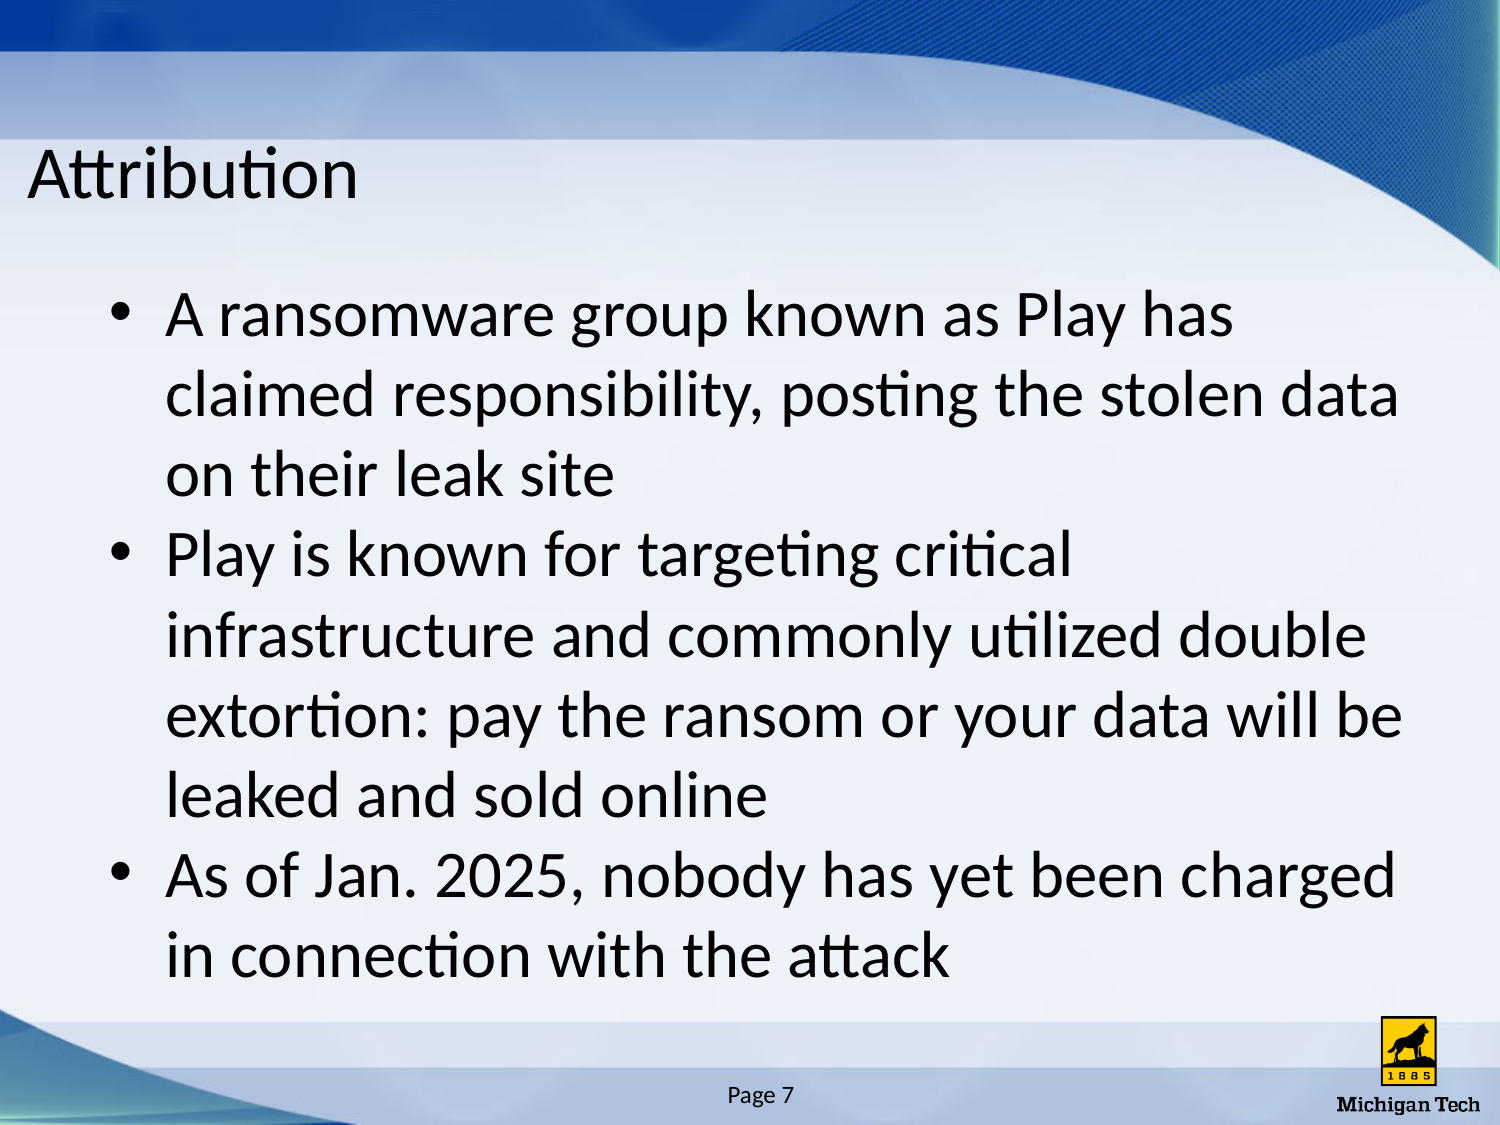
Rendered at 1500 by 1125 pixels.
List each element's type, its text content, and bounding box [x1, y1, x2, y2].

list A ransomware group known as Play has claimed responsibility, posting the stolen data on their leak site Play is known for targeting critical infrastructure and commonly utilized double extortion: pay the ransom or your data will be leaked and sold online As of Jan. 2025, nobody has yet been charged in connection with the attack [75, 262, 1425, 1063]
picture [0, 0, 1500, 1125]
title Attribution [12, 75, 1263, 263]
